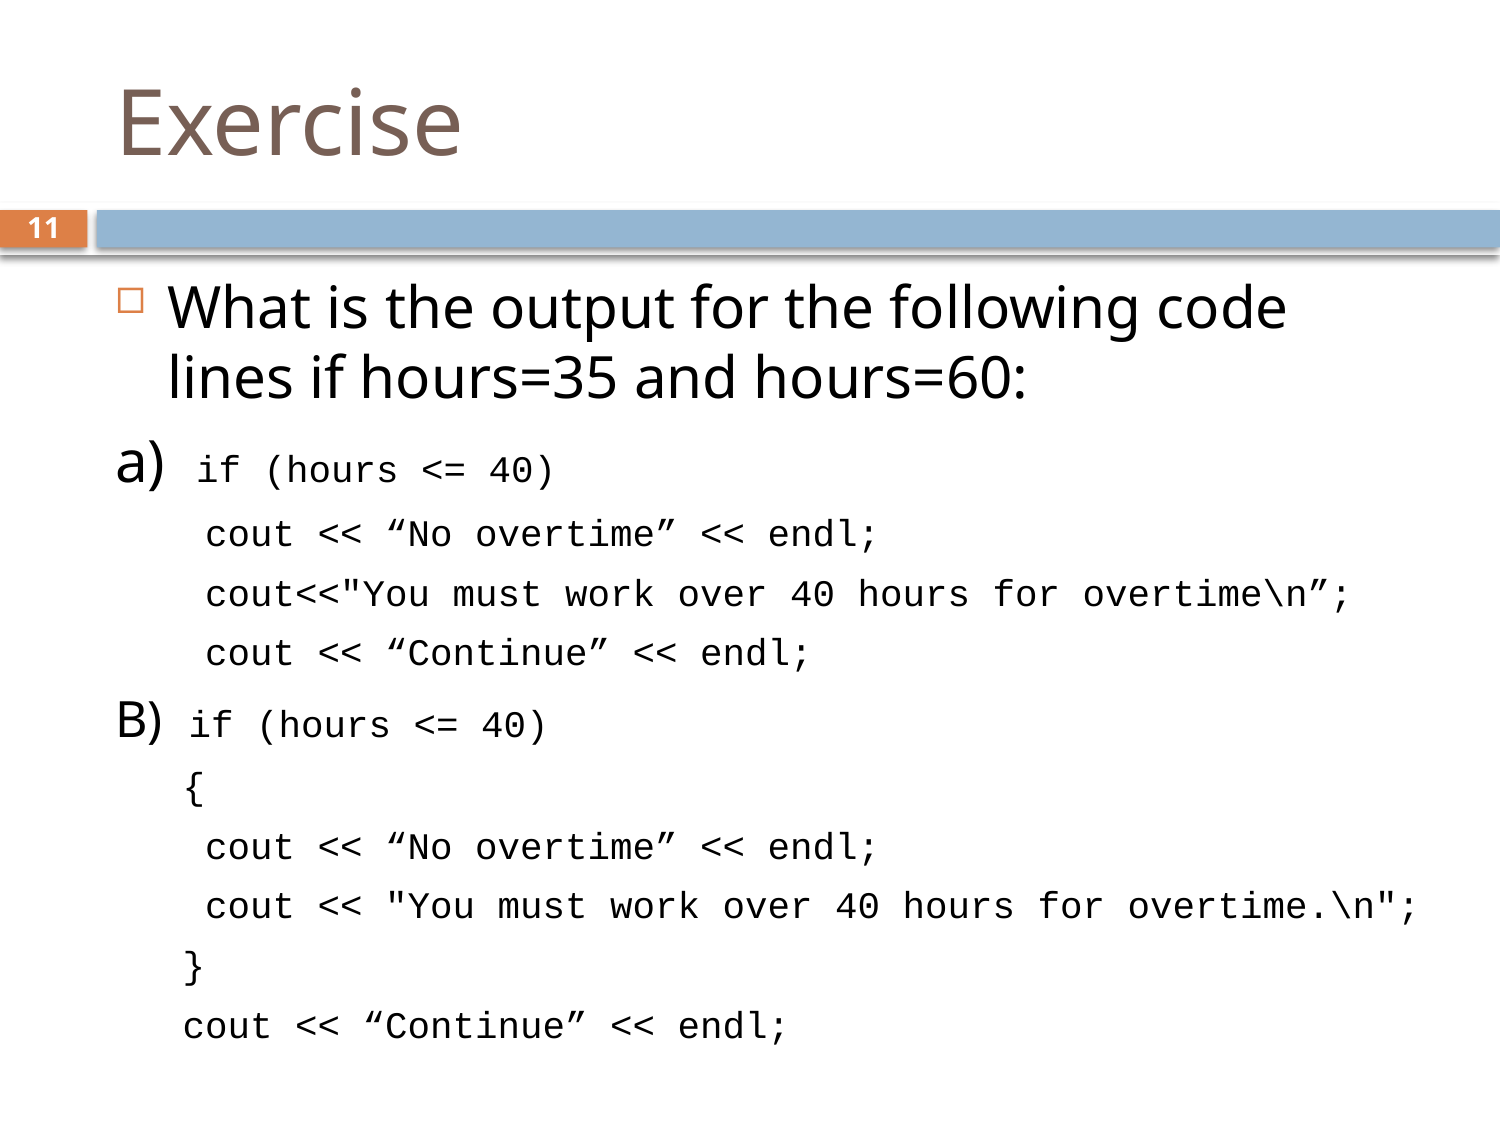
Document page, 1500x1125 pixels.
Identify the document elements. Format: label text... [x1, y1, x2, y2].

title Exercise [100, 37, 1438, 200]
slide_number 11 [0, 208, 88, 249]
list What is the output for the following code lines if hours=35 and hours=60: a) if (hours <= 40) cout << “No overtime” << endl; cout<<"You must work over 40 hours for overtime\n”; cout << “Continue” << endl; B) if (hours <= 40) { cout << “No overtime” << endl; cout << "You must work over 40 hours for overtime.\n"; } cout << “Continue” << endl; [100, 262, 1438, 1094]
